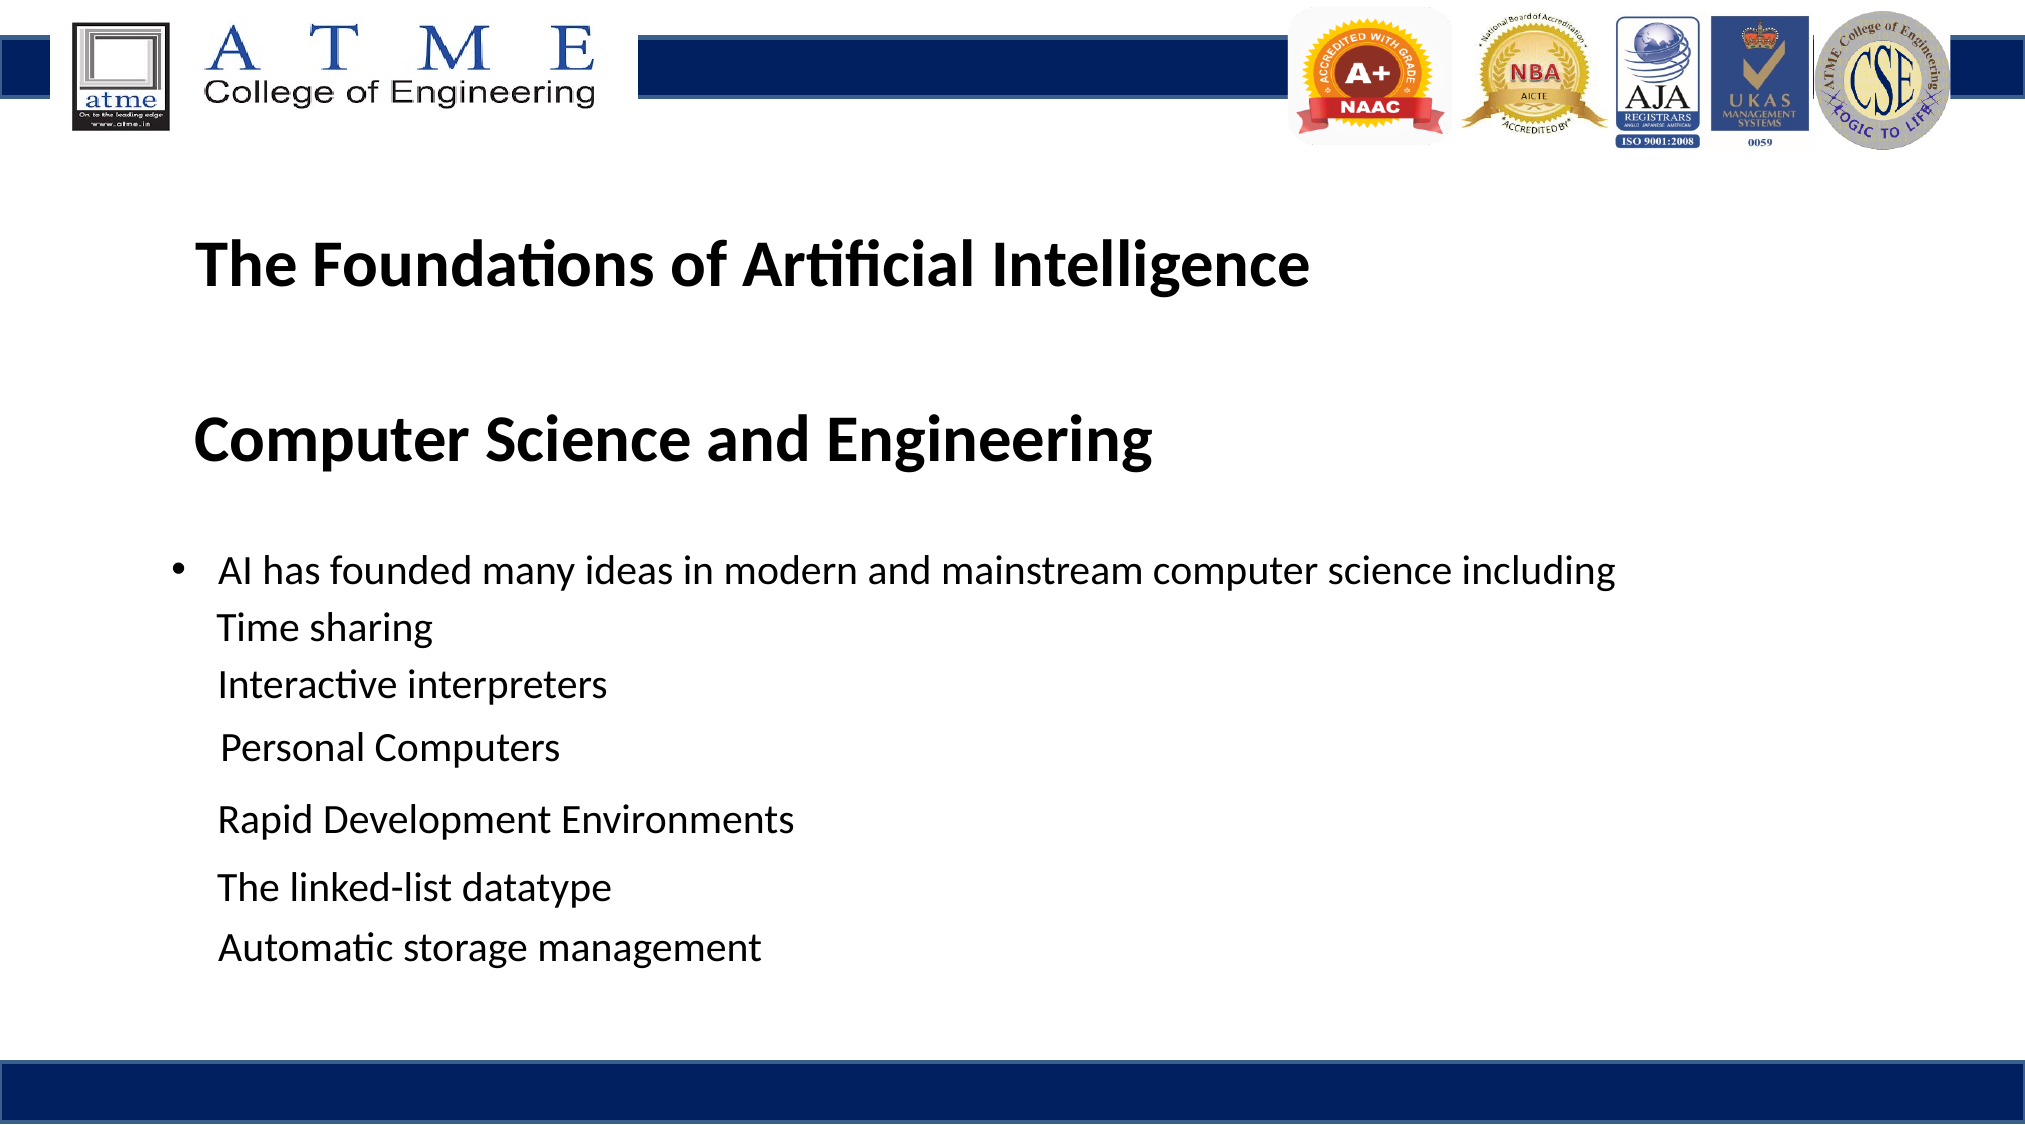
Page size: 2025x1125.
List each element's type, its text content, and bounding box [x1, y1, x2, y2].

text_box The linked-list datatype [202, 851, 628, 917]
text_box The Foundations of Artificial Intelligence [180, 212, 1327, 308]
text_box Rapid Development Environments [202, 784, 811, 849]
picture [50, 0, 638, 150]
picture [1814, 9, 1951, 151]
text_box Time sharing [201, 592, 449, 658]
text_box AI has founded many ideas in modern and mainstream computer science including [156, 535, 1632, 601]
picture [1287, 6, 1813, 150]
text_box Interactive interpreters [202, 649, 623, 715]
text_box Automatic storage management [203, 912, 778, 978]
text_box Personal Computers [205, 712, 576, 778]
text_box Computer Science and Engineering [179, 387, 1169, 483]
